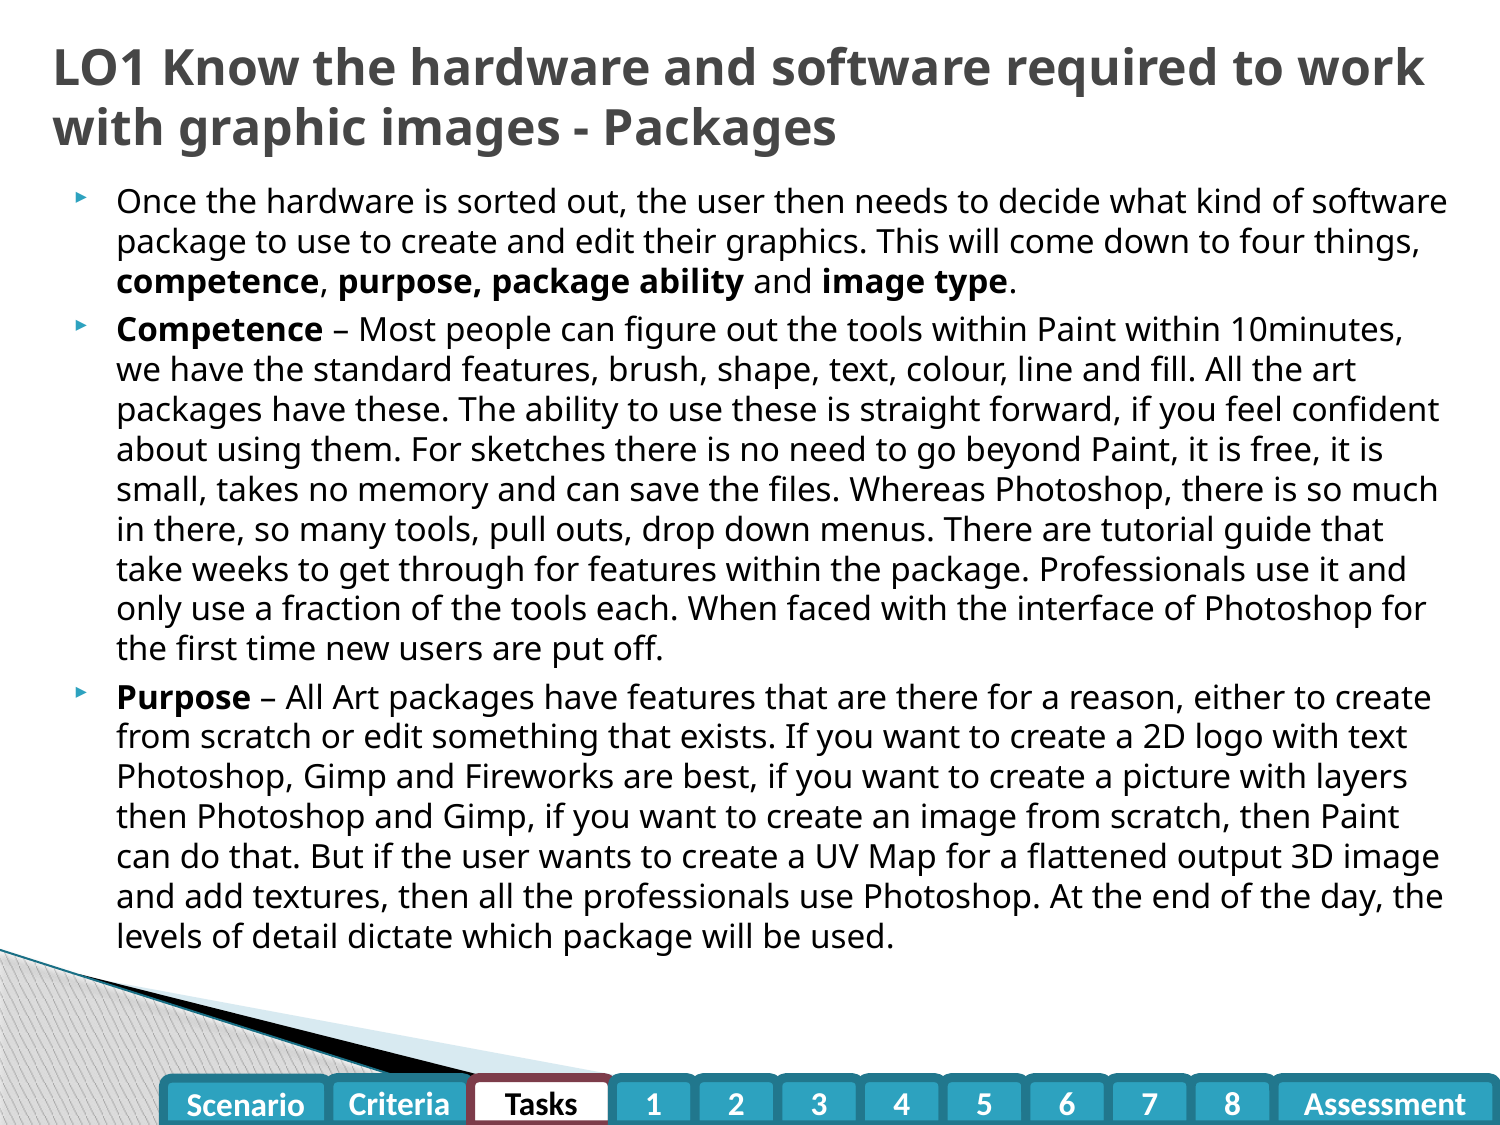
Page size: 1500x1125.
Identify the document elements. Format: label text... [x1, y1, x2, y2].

text_box 6 [1021, 1073, 1108, 1125]
text_box Criteria [324, 1073, 470, 1125]
text_box Scenario [158, 1073, 328, 1125]
text_box 4 [855, 1073, 943, 1125]
text_box 8 [1186, 1073, 1279, 1125]
text_box Tasks [466, 1073, 612, 1125]
text_box 3 [773, 1073, 860, 1125]
text_box 1 [607, 1073, 695, 1125]
text_box Assessment [1274, 1073, 1500, 1125]
list Once the hardware is sorted out, the user then needs to decide what kind of software package to use to create and edit their graphics. This will come down to four things, competence, purpose, package ability and image type. Competence – Most people can figure out the tools within Paint within 10minutes, we have the standard features, brush, shape, text, colour, line and fill. All the art packages have these. The ability to use these is straight forward, if you feel confident about using them. For sketches there is no need to go beyond Paint, it is free, it is small, takes no memory and can save the files. Whereas Photoshop, there is so much in there, so many tools, pull outs, drop down menus. There are tutorial guide that take weeks to get through for features within the package. Professionals use it and only use a fraction of the tools each. When faced with the interface of Photoshop for the first time new users are put off. Purpose – All Art packages have features that are there for a reason, either to create from scratch or edit something that exists. If you want to create a 2D logo with text Photoshop, Gimp and Fireworks are best, if you want to create a picture with layers then Photoshop and Gimp, if you want to create an image from scratch, then Paint can do that. But if the user wants to create a UV Map for a flattened output 3D image and add textures, then all the professionals use Photoshop. At the end of the day, the levels of detail dictate which package will be used. [41, 173, 1471, 1071]
text_box 5 [938, 1073, 1026, 1125]
text_box 7 [1103, 1073, 1191, 1125]
text_box 2 [690, 1073, 778, 1125]
title LO1 Know the hardware and software required to work with graphic images - Packages [37, 19, 1471, 173]
